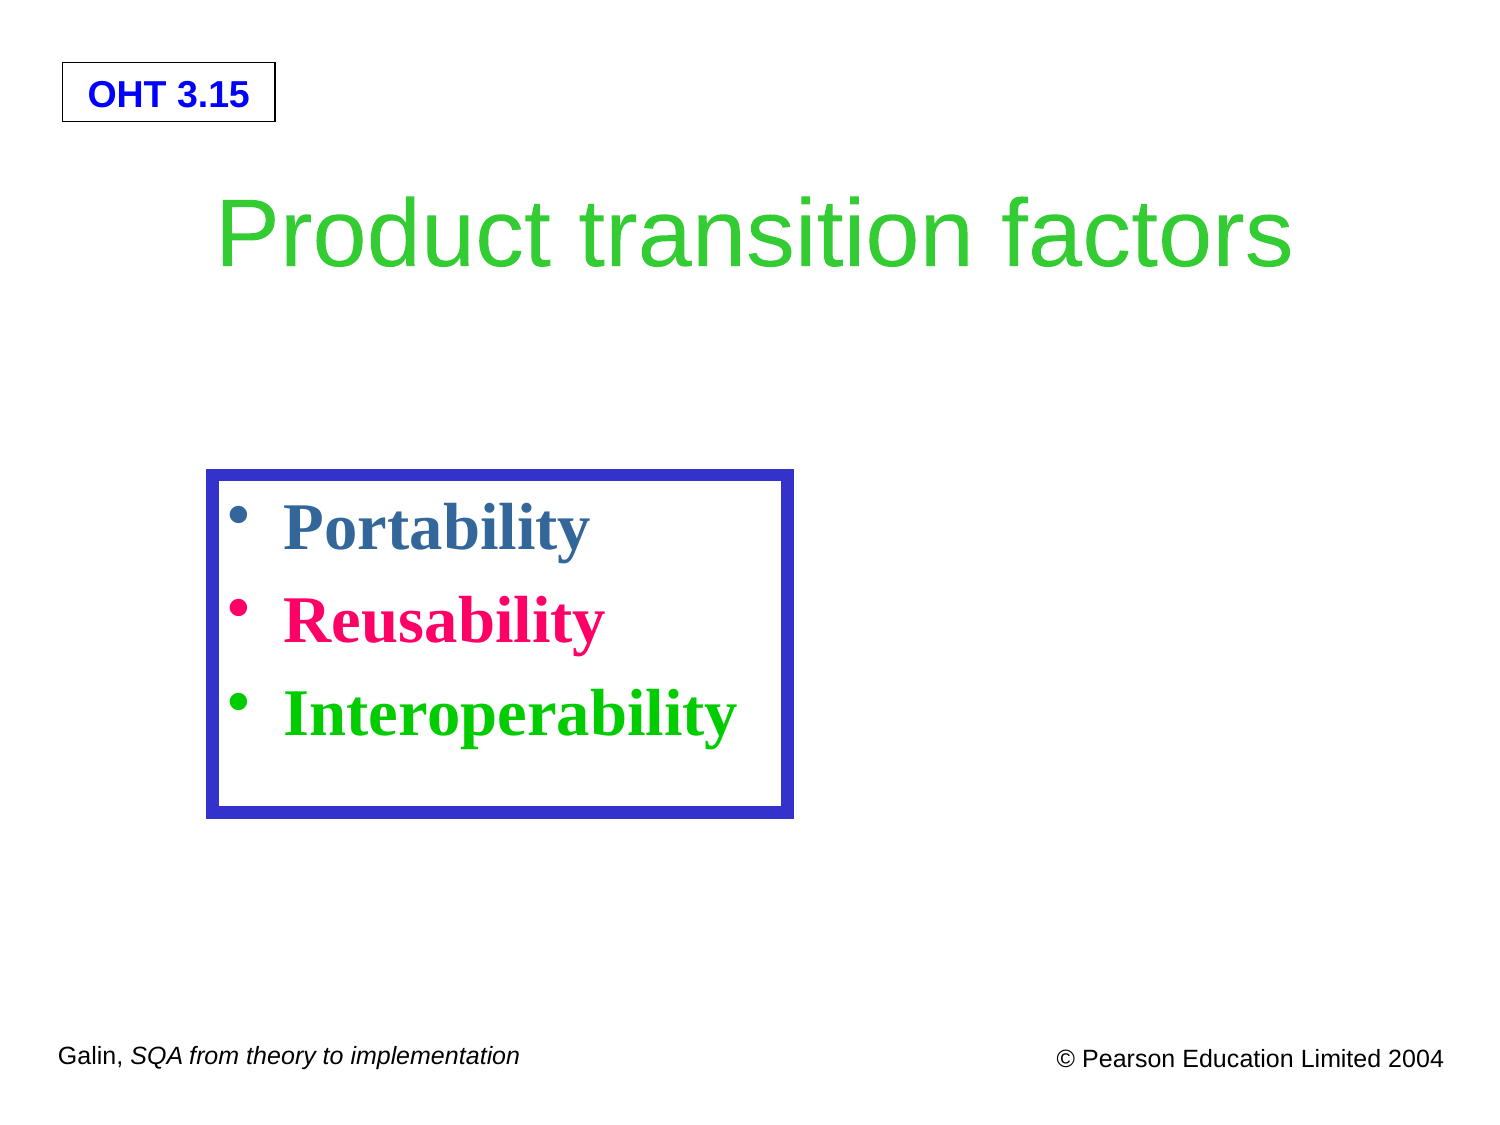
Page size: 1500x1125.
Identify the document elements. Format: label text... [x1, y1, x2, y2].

list Portability Reusability Interoperability [212, 474, 788, 813]
